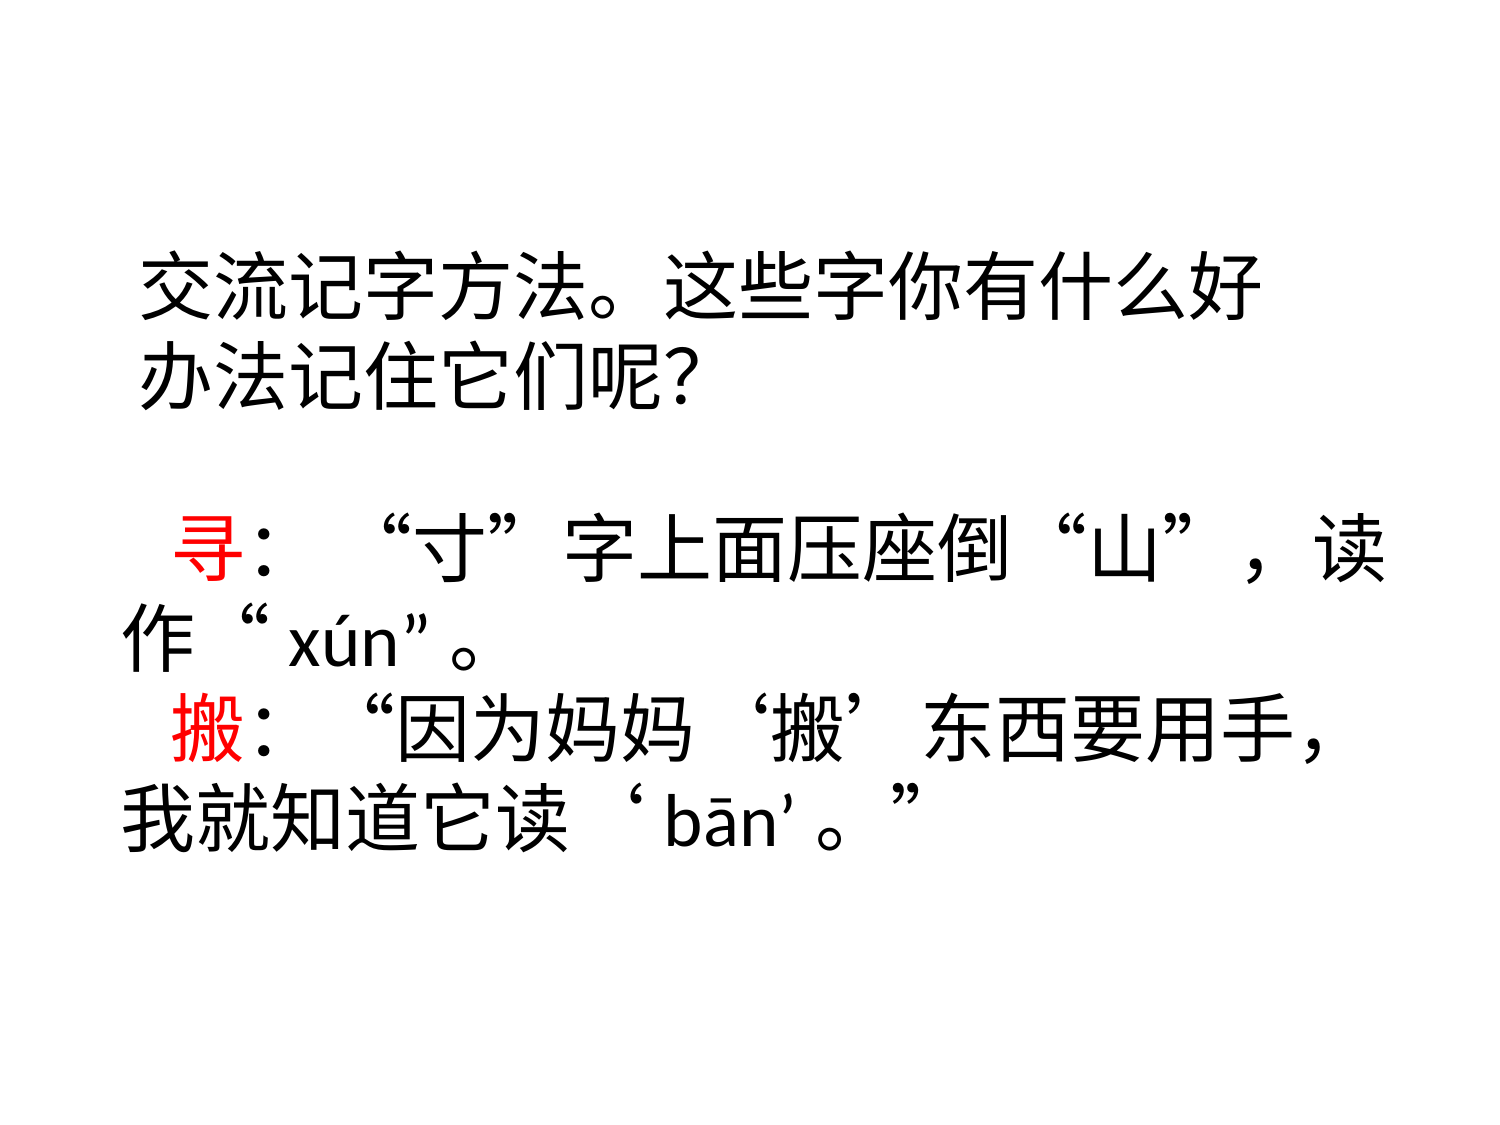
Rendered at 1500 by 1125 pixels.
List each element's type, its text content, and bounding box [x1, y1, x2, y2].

text_box 寻： “寸”字上面压座倒“山”，读作“xún”。 搬：“因为妈妈‘搬’东西要用手，我就知道它读‘bān’。” [106, 493, 1429, 869]
text_box 交流记字方法。这些字你有什么好办法记住它们呢？ [123, 231, 1353, 427]
